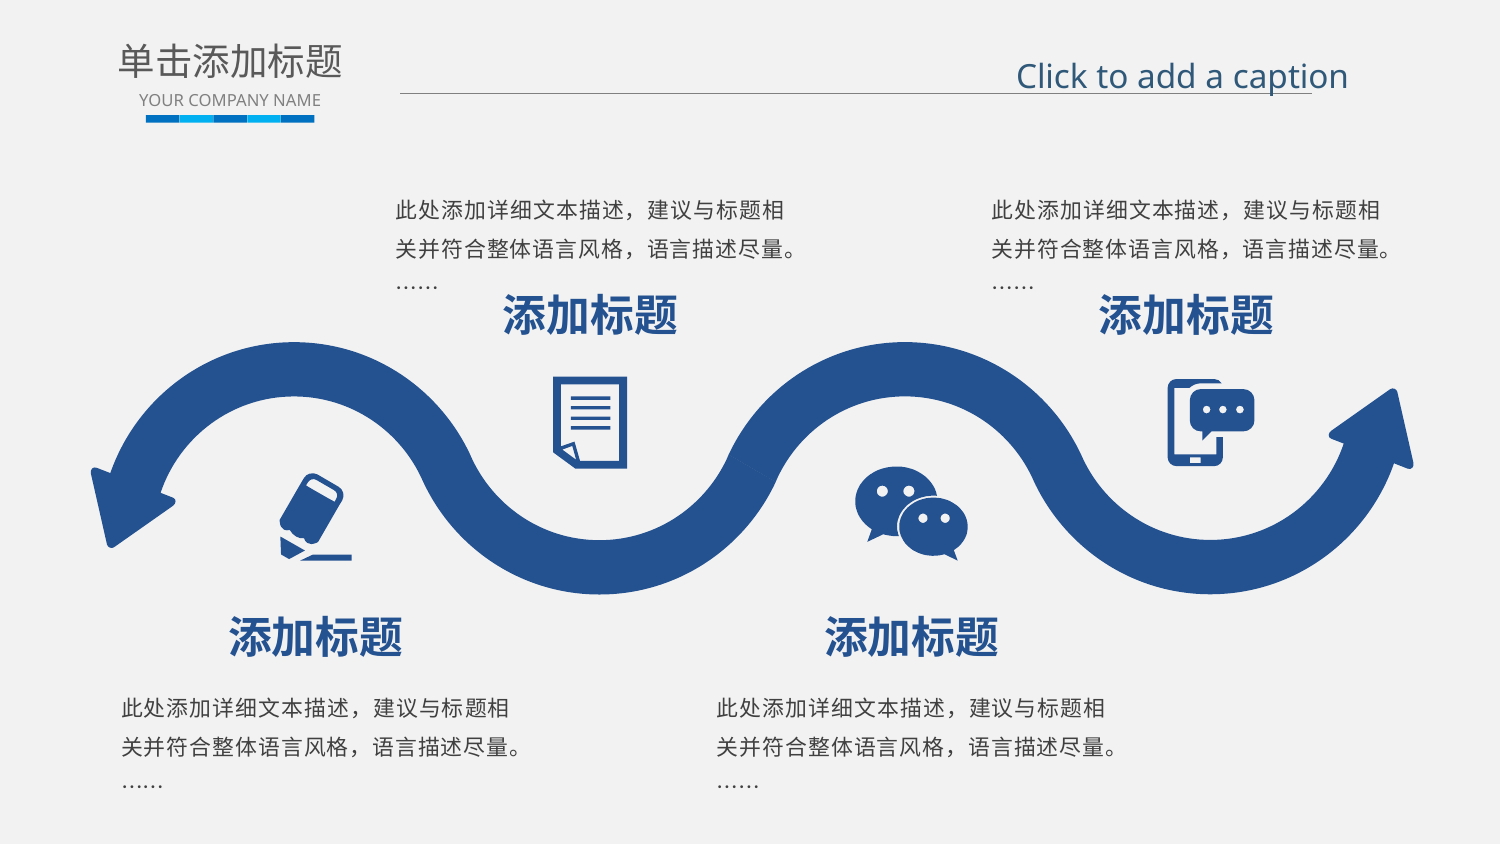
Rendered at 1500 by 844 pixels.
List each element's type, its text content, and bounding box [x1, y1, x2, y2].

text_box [855, 466, 968, 561]
text_box [90, 342, 776, 595]
text_box 添加标题 [201, 610, 431, 663]
text_box 此处添加详细文本描述，建议与标题相关并符合整体语言风格，语言描述尽量。…… [716, 681, 1107, 800]
text_box Click to add a caption [1000, 46, 1425, 103]
text_box [280, 536, 305, 560]
text_box 此处添加详细文本描述，建议与标题相关并符合整体语言风格，语言描述尽量。…… [991, 183, 1381, 302]
text_box 添加标题 [1071, 287, 1301, 341]
text_box [1189, 389, 1255, 441]
text_box [1167, 379, 1223, 467]
text_box [300, 554, 352, 561]
text_box 此处添加详细文本描述，建议与标题相关并符合整体语言风格，语言描述尽量。…… [121, 681, 511, 800]
text_box [728, 342, 1414, 595]
text_box 添加标题 [797, 610, 1027, 663]
text_box 添加标题 [475, 287, 705, 341]
text_box 此处添加详细文本描述，建议与标题相关并符合整体语言风格，语言描述尽量。…… [395, 183, 785, 302]
text_box [279, 473, 344, 545]
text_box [85, 32, 375, 123]
text_box [553, 376, 628, 469]
